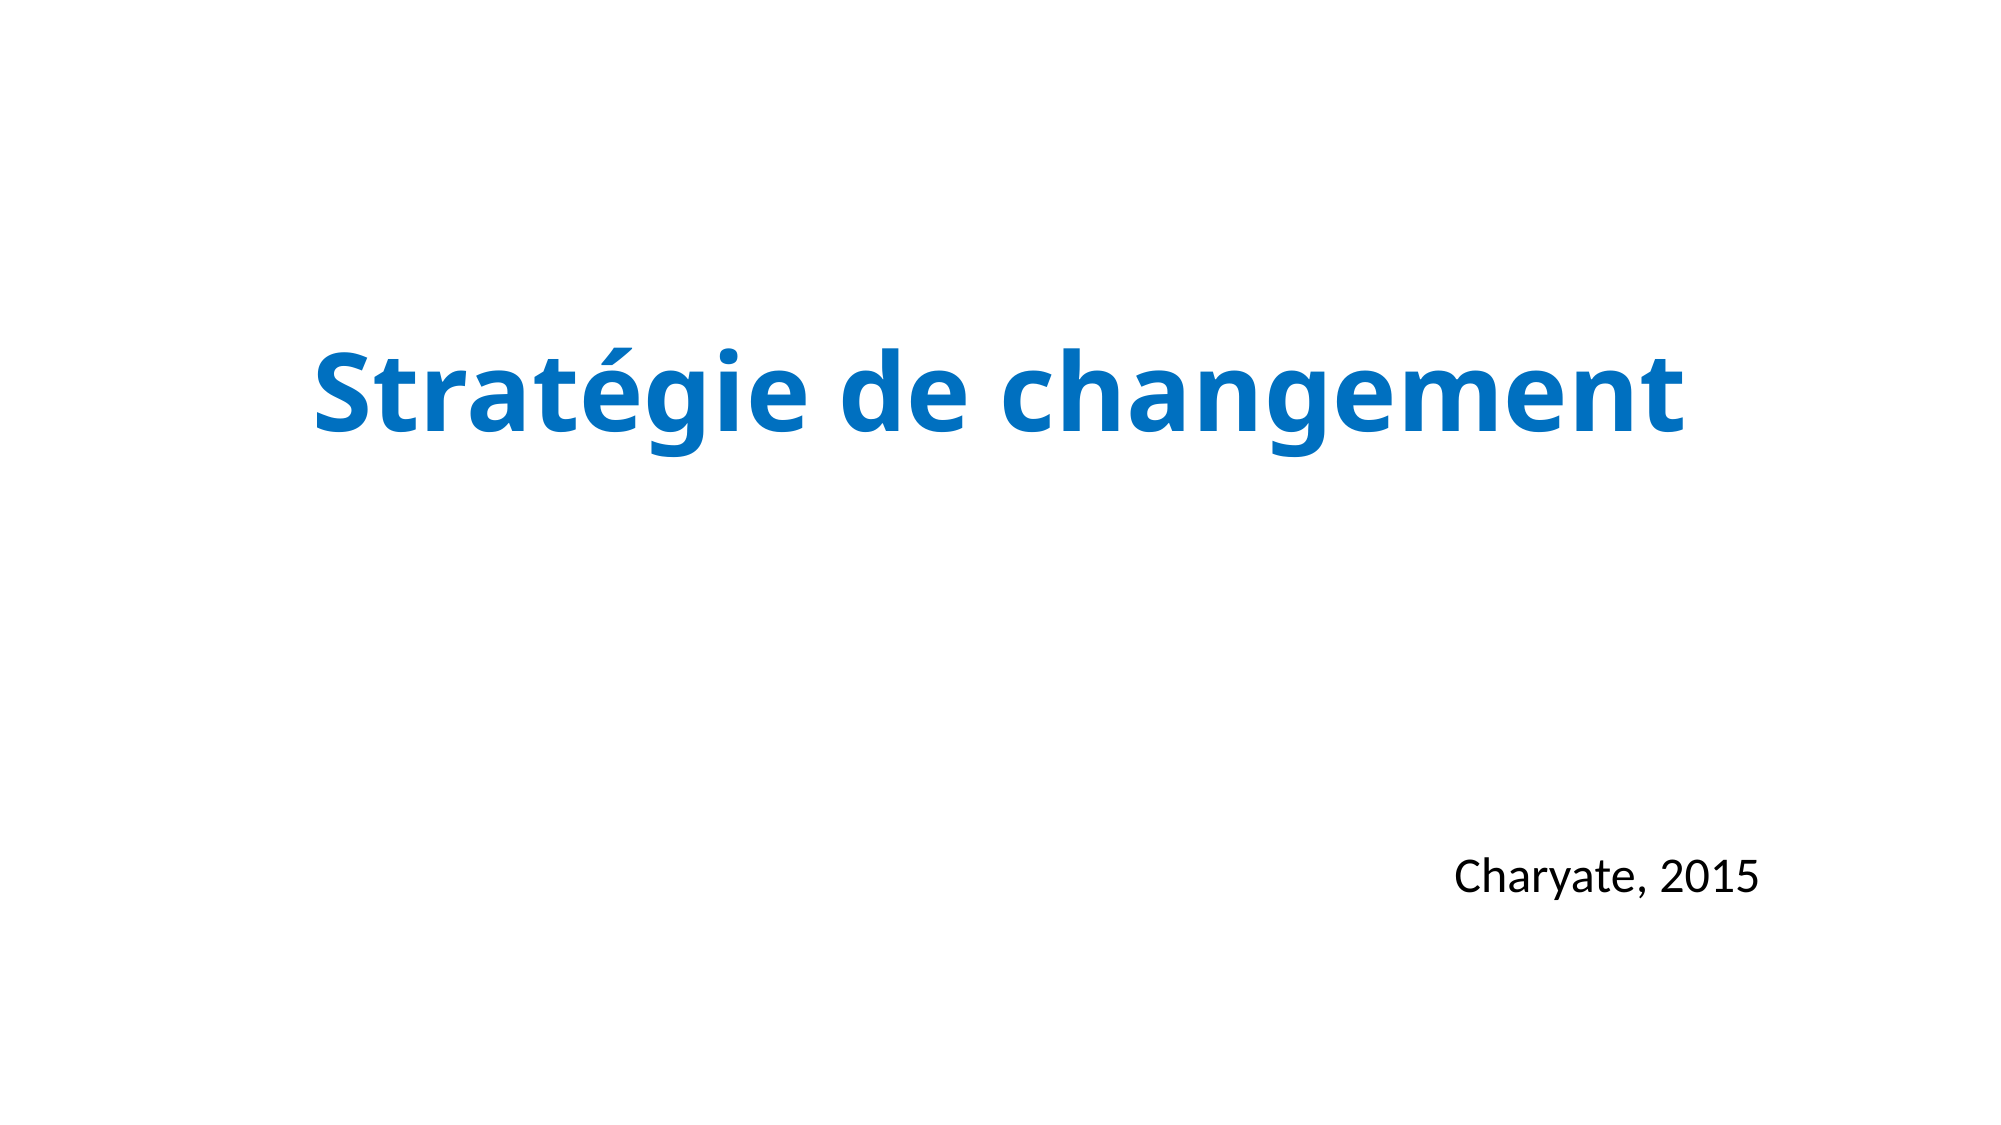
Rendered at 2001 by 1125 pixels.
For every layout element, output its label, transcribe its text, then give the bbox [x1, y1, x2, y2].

title Stratégie de changement [249, 327, 1750, 463]
subtitle Charyate, 2015 [275, 841, 1776, 926]
